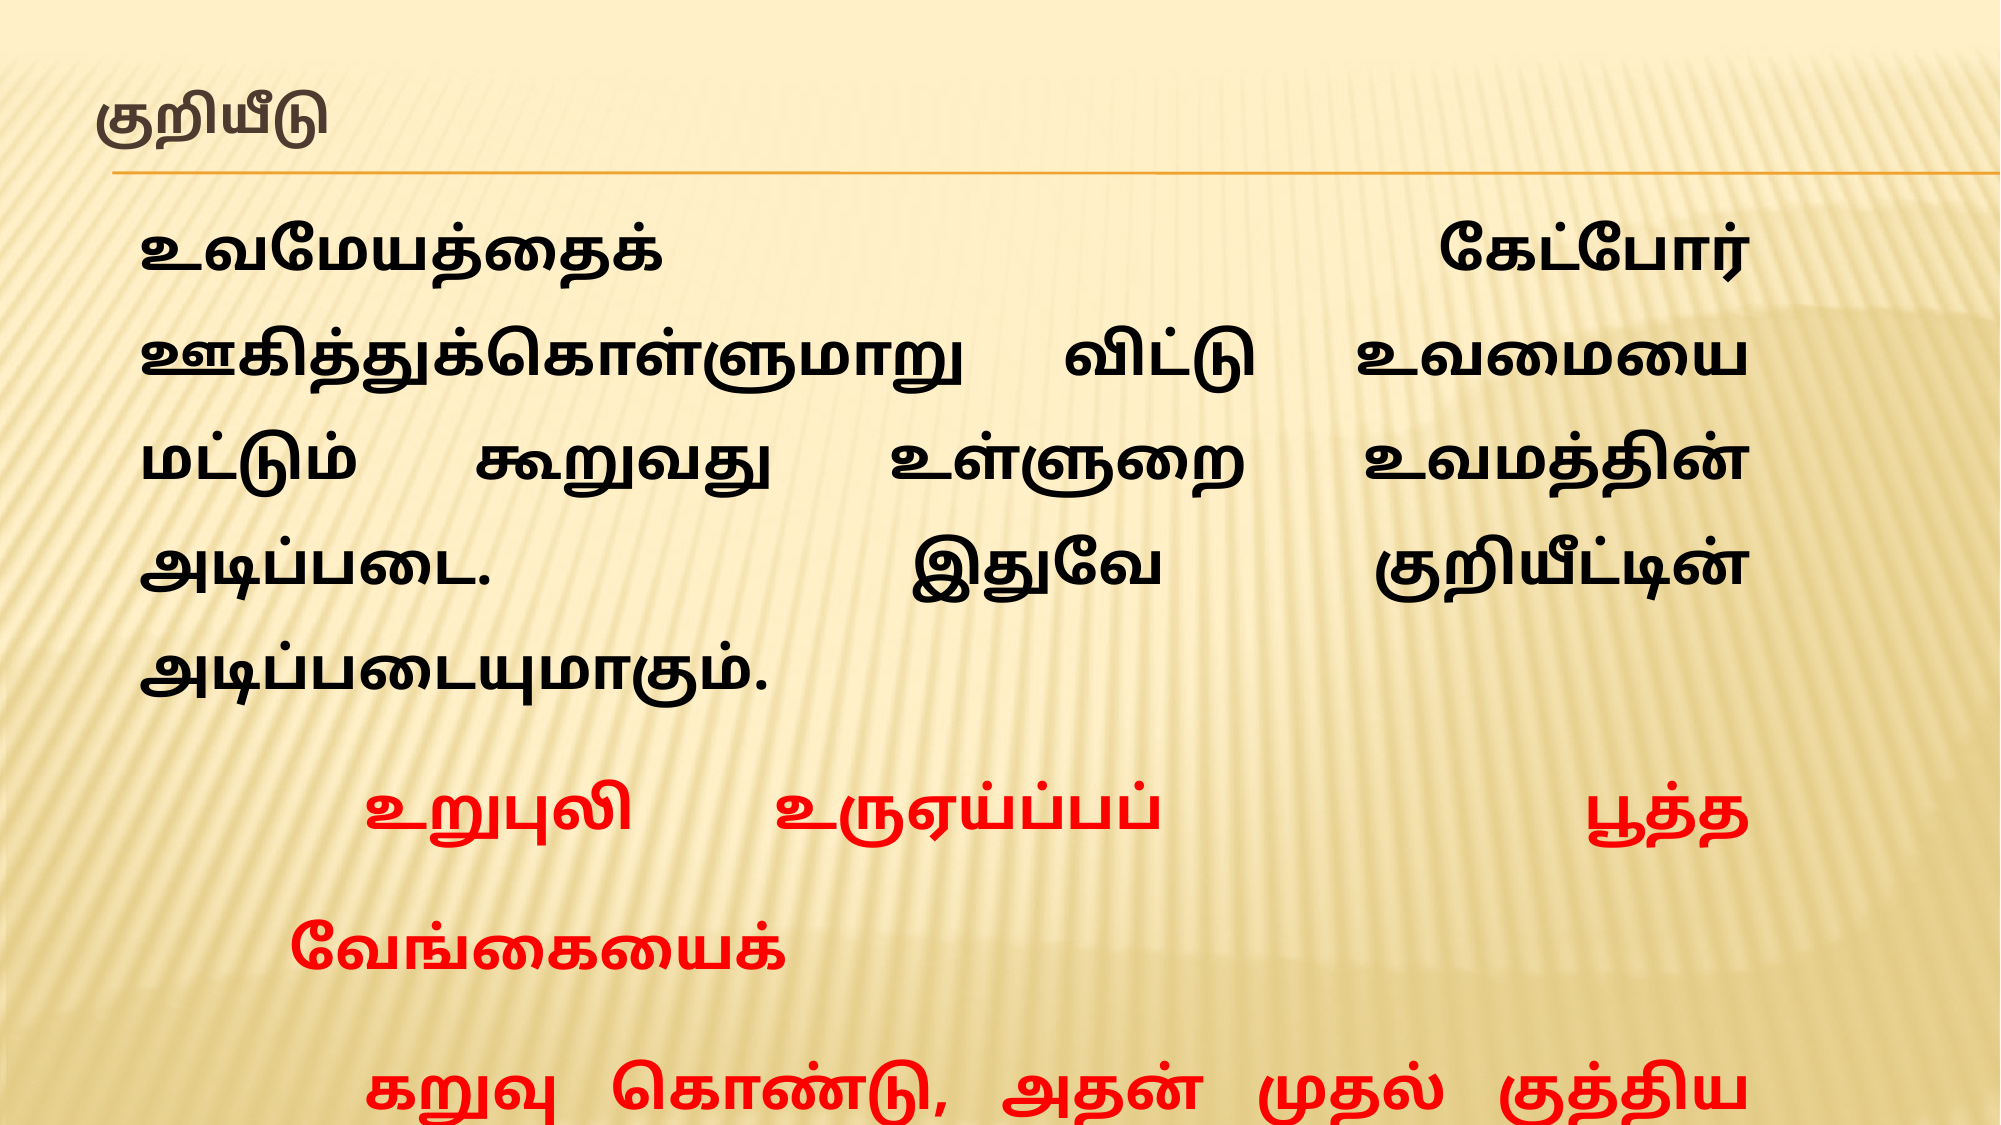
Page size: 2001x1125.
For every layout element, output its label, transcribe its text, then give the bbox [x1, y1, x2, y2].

title குறியீடு [66, 75, 1967, 213]
text_box உவமேயத்தைக் கேட்போர் ஊகித்துக்கொள்ளுமாறு விட்டு உவமையை மட்டும் கூறுவது உள்ளுறை உவமத்தின் அடிப்படை. இதுவே குறியீட்டின் அடிப்படையுமாகும். உறுபுலி உருஏய்ப்பப் பூத்த வேங்கையைக் கறுவு கொண்டு, அதன் முதல் குத்திய மதயானை நீடு இரு விடர் அகம் சிலம்பக் கூய், தன் கோடு புய்க்கல்லாது, உழக்கும் நாட ! கேள் [125, 169, 1766, 1125]
